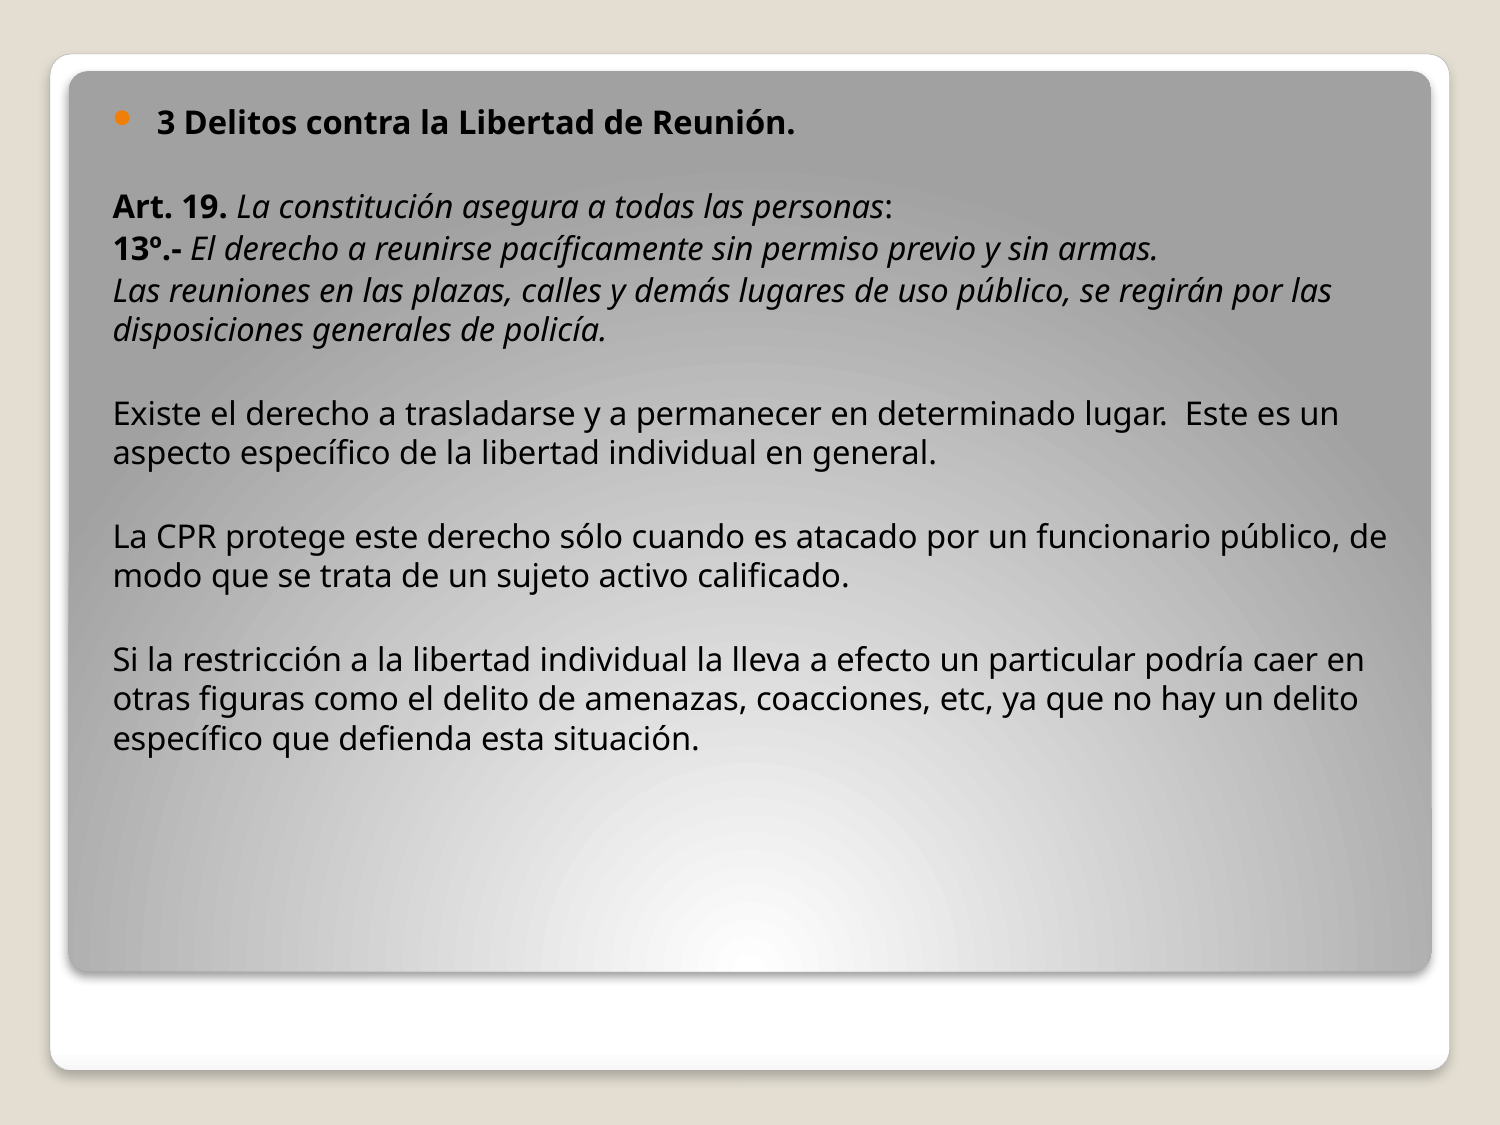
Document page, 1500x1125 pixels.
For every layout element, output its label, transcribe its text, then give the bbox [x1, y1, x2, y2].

list 3 Delitos contra la Libertad de Reunión. Art. 19. La constitución asegura a todas las personas: 13º.- El derecho a reunirse pacíficamente sin permiso previo y sin armas. Las reuniones en las plazas, calles y demás lugares de uso público, se regirán por las disposiciones generales de policía. Existe el derecho a trasladarse y a permanecer en determinado lugar. Este es un aspecto específico de la libertad individual en general. La CPR protege este derecho sólo cuando es atacado por un funcionario público, de modo que se trata de un sujeto activo calificado. Si la restricción a la libertad individual la lleva a efecto un particular podría caer en otras figuras como el delito de amenazas, coacciones, etc, ya que no hay un delito específico que defienda esta situación. [82, 86, 1425, 774]
